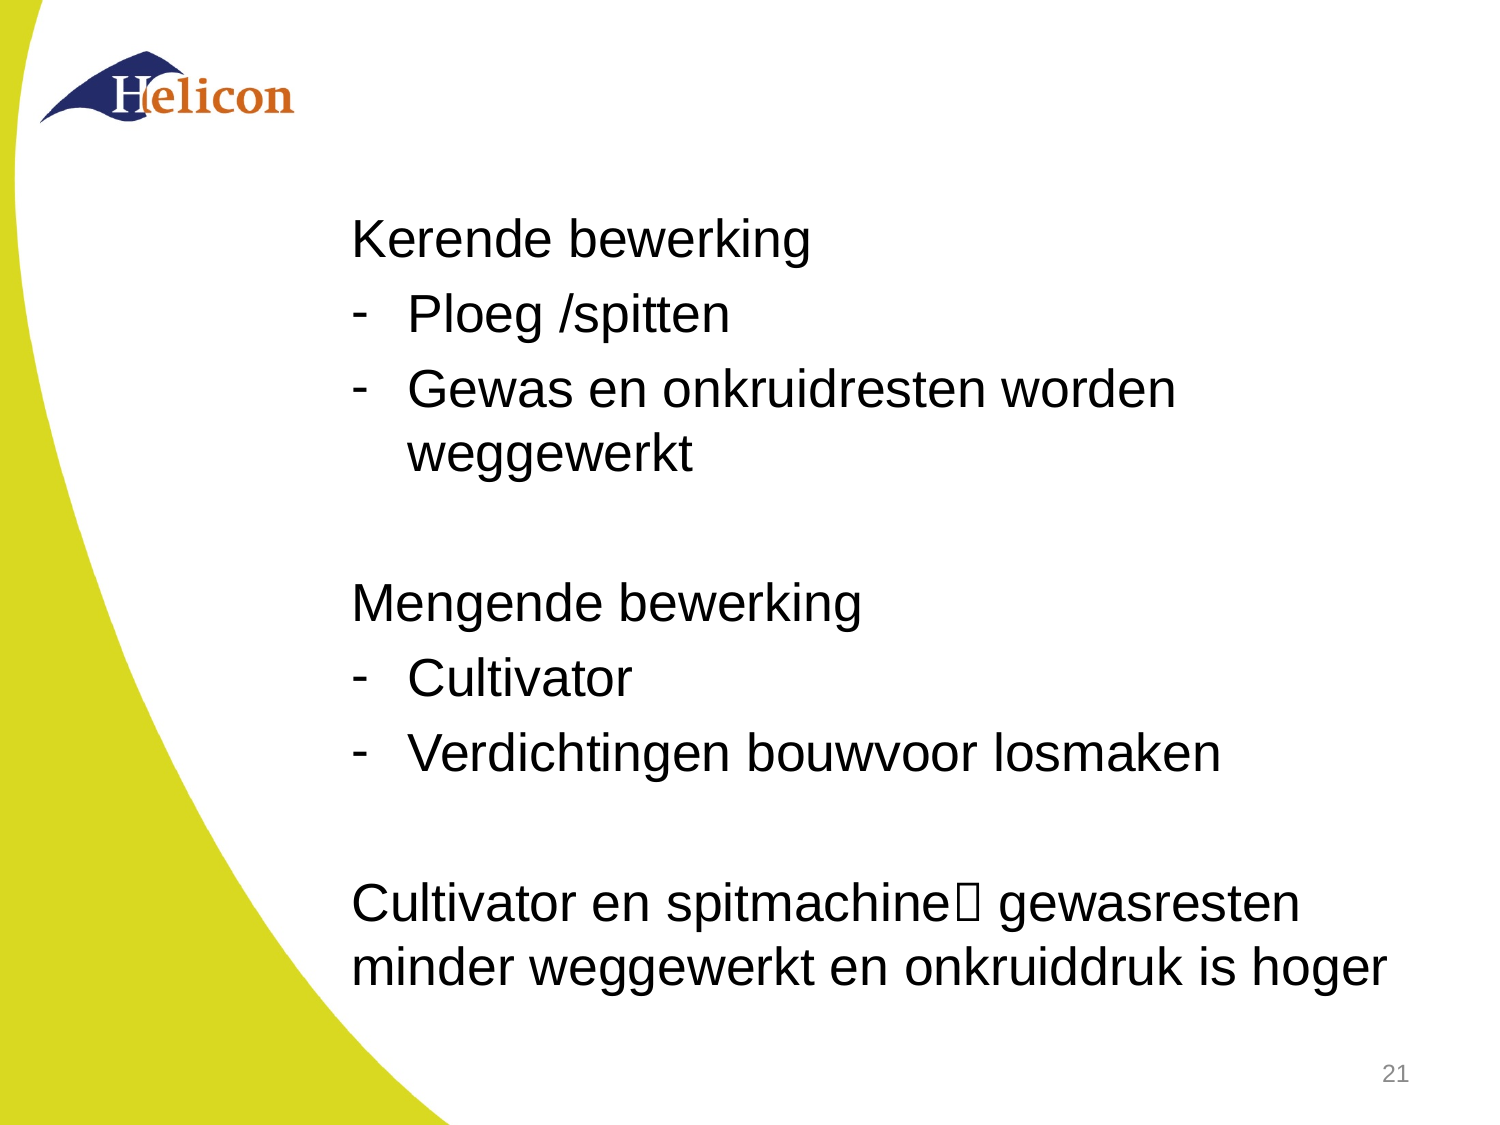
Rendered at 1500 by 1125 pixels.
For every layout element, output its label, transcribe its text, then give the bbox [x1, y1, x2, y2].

slide_number 21 [1074, 1042, 1425, 1103]
picture [0, 0, 1500, 1125]
list Kerende bewerking Ploeg /spitten Gewas en onkruidresten worden weggewerkt Mengende bewerking Cultivator Verdichtingen bouwvoor losmaken Cultivator en spitmachine gewasresten minder weggewerkt en onkruiddruk is hoger [336, 196, 1425, 1005]
